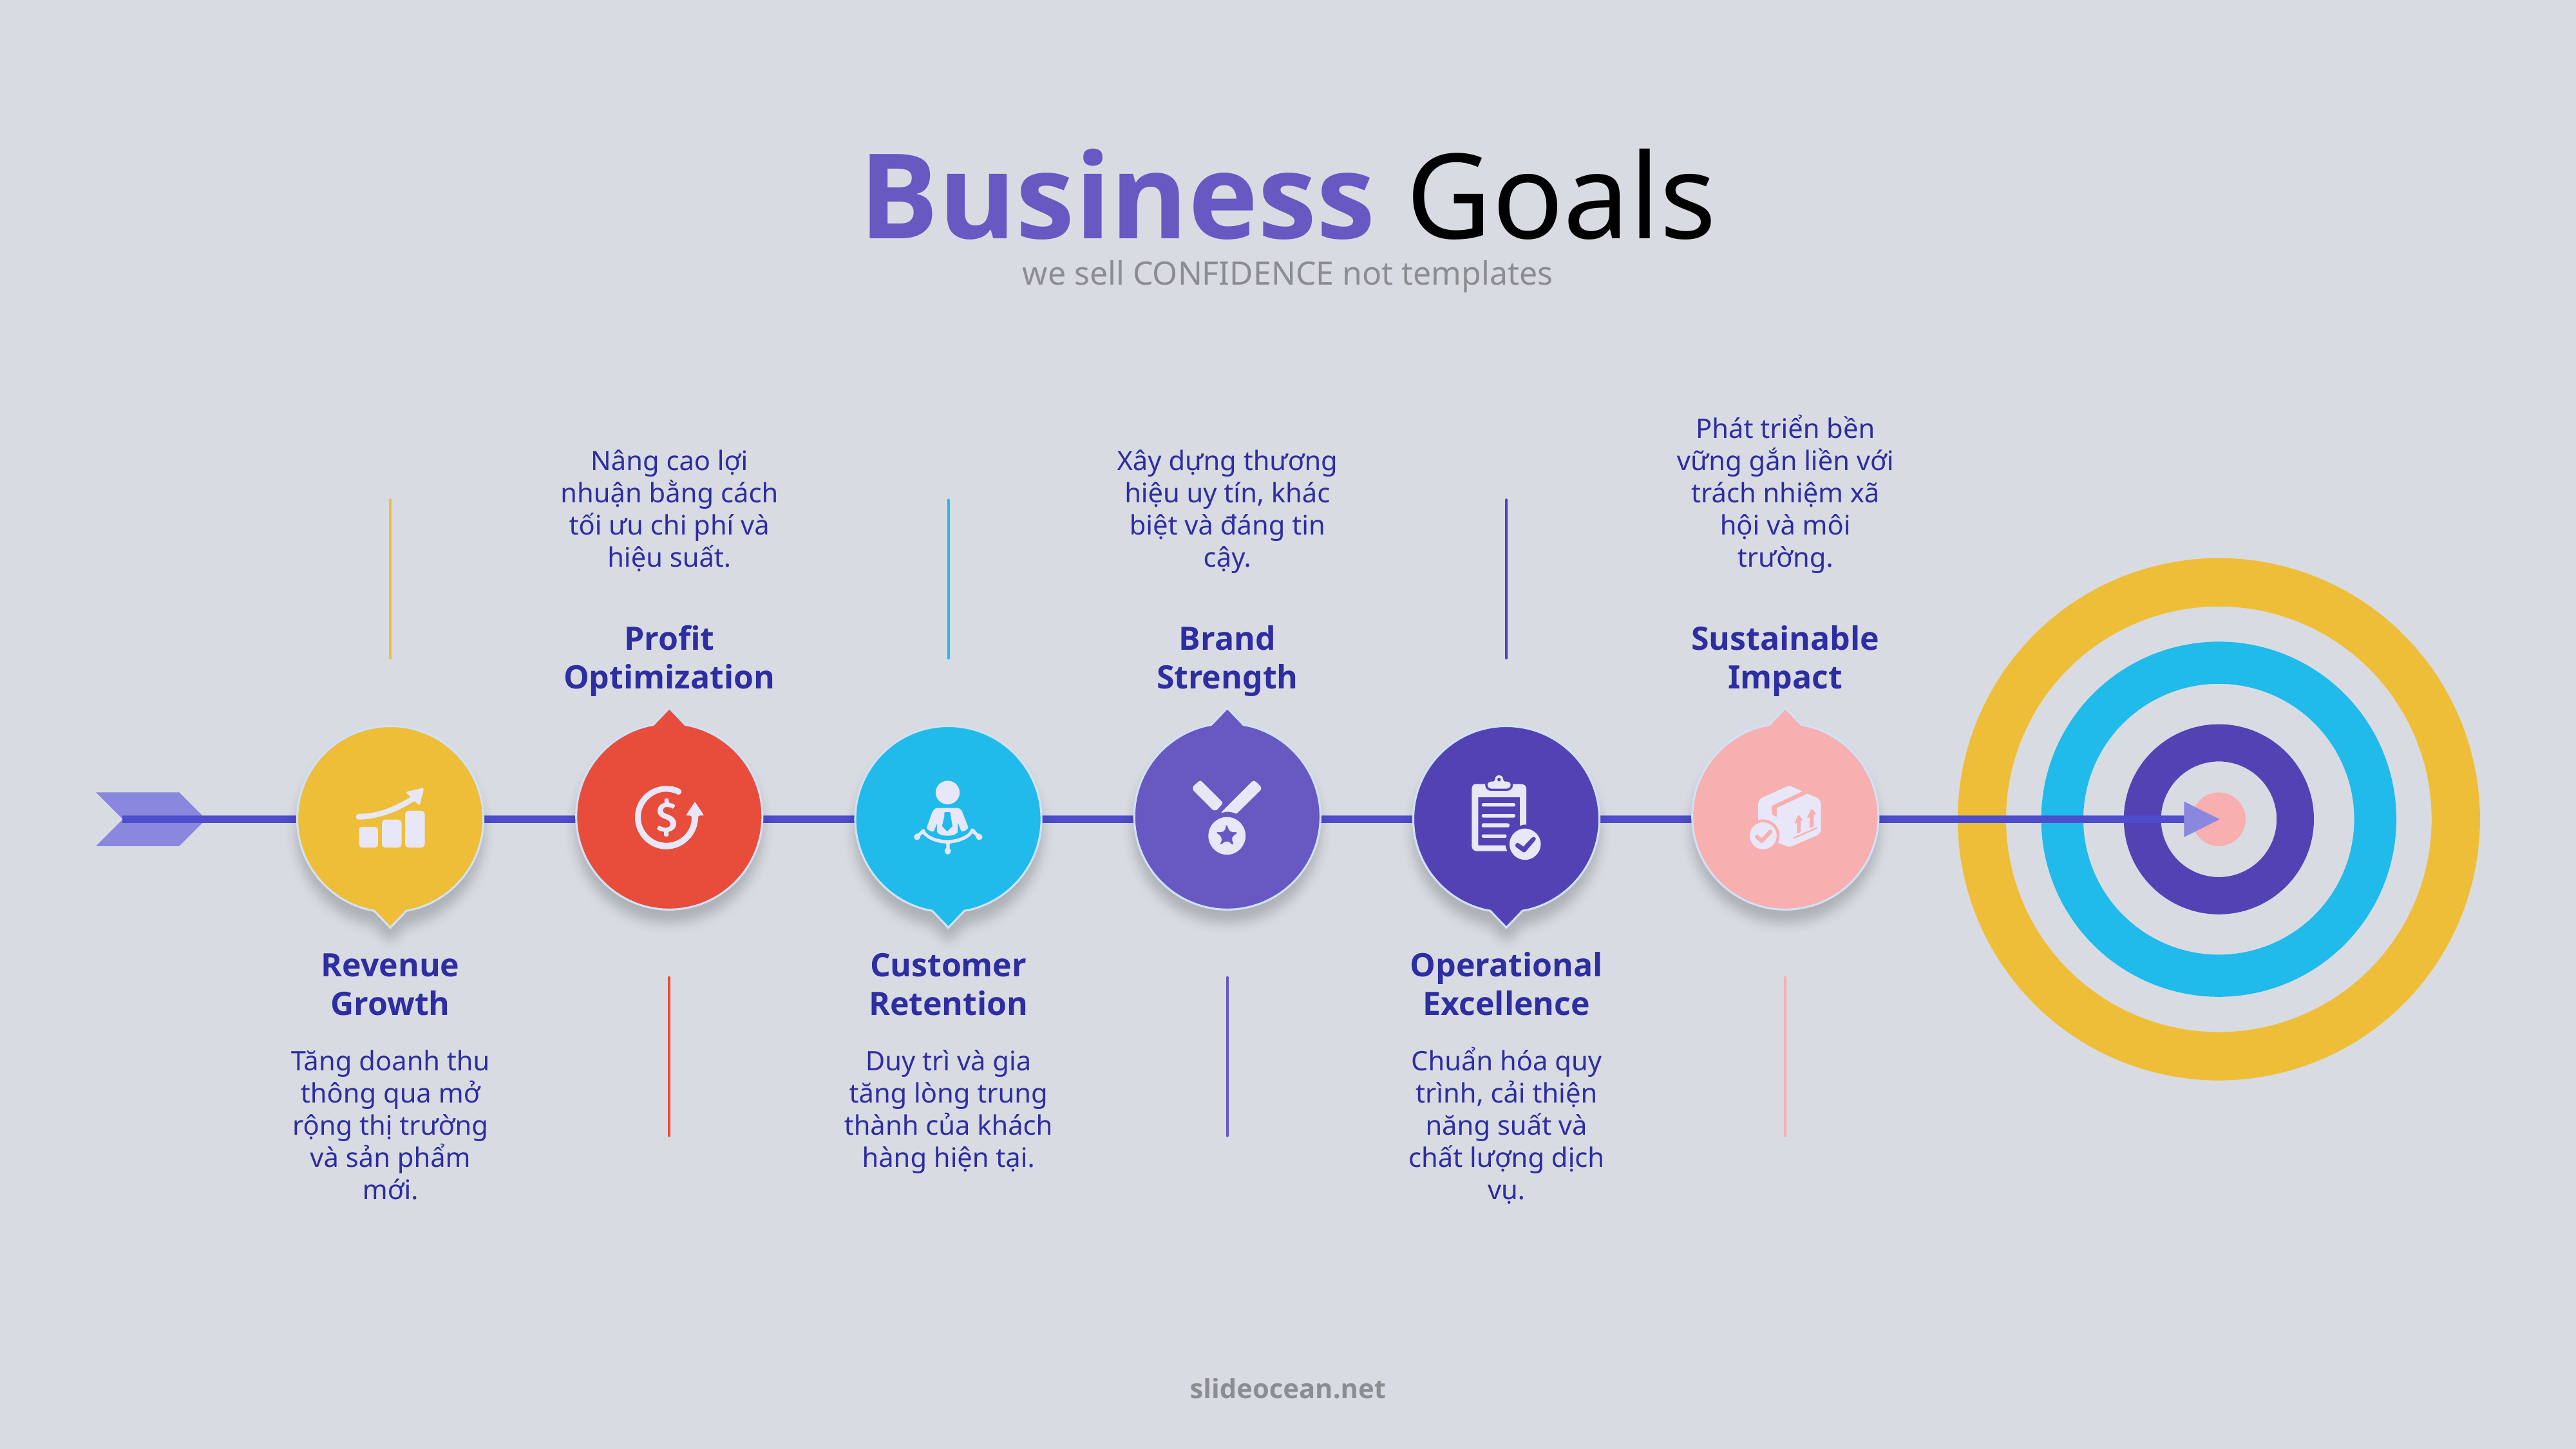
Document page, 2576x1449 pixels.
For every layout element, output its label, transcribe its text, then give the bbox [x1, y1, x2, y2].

text_box Revenue Growth [270, 940, 511, 1027]
text_box [580, 847, 759, 911]
text_box [2215, 791, 2247, 848]
text_box Profit Optimization [549, 612, 790, 700]
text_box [95, 791, 355, 847]
text_box Duy trì và gia tăng lòng trung thành của khách hàng hiện tại. [828, 1039, 1069, 1177]
text_box Business Goals [849, 116, 1727, 267]
text_box [1416, 847, 1596, 929]
text_box [1694, 706, 1877, 791]
text_box [1755, 847, 1771, 849]
text_box Customer Retention [828, 940, 1069, 1027]
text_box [1262, 791, 2221, 847]
text_box [1958, 557, 2481, 1082]
text_box [1472, 847, 1508, 851]
text_box [1416, 724, 1596, 791]
text_box Phát triển bền vững gắn liền với trách nhiệm xã hội và môi trường. [1665, 406, 1906, 578]
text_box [355, 787, 426, 848]
text_box Tăng doanh thu thông qua mở rộng thị trường và sản phẩm mới. [270, 1039, 511, 1210]
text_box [913, 780, 983, 855]
text_box slideocean.net [1180, 1367, 1396, 1409]
text_box Nâng cao lợi nhuận bằng cách tối ưu chi phí và hiệu suất. [549, 439, 790, 578]
text_box Chuẩn hóa quy trình, cải thiện năng suất và chất lượng dịch vụ. [1386, 1039, 1627, 1210]
text_box [1138, 847, 1317, 911]
text_box [2126, 723, 2315, 916]
text_box [578, 706, 761, 791]
text_box [1487, 775, 1511, 789]
text_box [1776, 786, 1803, 791]
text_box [1192, 780, 1262, 855]
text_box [426, 791, 634, 847]
text_box [858, 847, 1039, 929]
text_box [1510, 847, 1541, 860]
text_box Xây dựng thương hiệu uy tín, khác biệt và đáng tin cậy. [1106, 439, 1348, 578]
text_box [1696, 847, 1875, 911]
text_box Brand Strength [1134, 612, 1321, 700]
text_box [300, 847, 480, 929]
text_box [705, 791, 913, 847]
text_box Operational Excellence [1365, 940, 1648, 1027]
text_box [1136, 706, 1318, 791]
text_box [858, 724, 1039, 791]
text_box [300, 724, 480, 791]
text_box Sustainable Impact [1665, 612, 1906, 700]
text_box [2042, 640, 2398, 998]
text_box [1472, 784, 1527, 791]
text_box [983, 791, 1192, 847]
text_box we sell CONFIDENCE not templates [1013, 267, 1563, 296]
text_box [634, 785, 705, 850]
